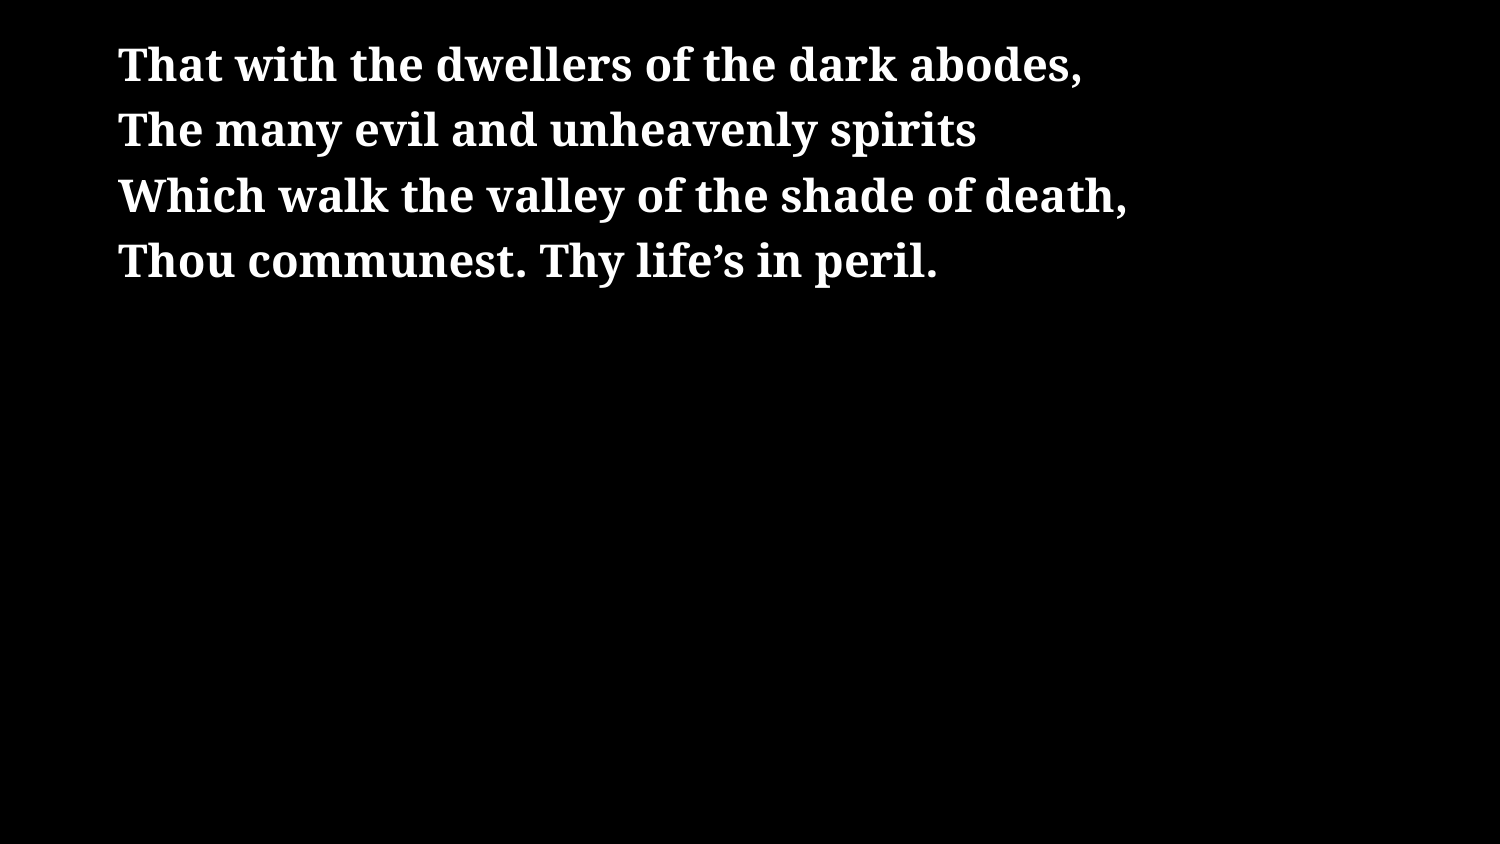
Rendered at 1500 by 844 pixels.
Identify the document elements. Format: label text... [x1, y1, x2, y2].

title That with the dwellers of the dark abodes, The many evil and unheavenly spirits Which walk the valley of the shade of death, Thou communest. Thy life’s in peril. [103, 17, 1397, 299]
